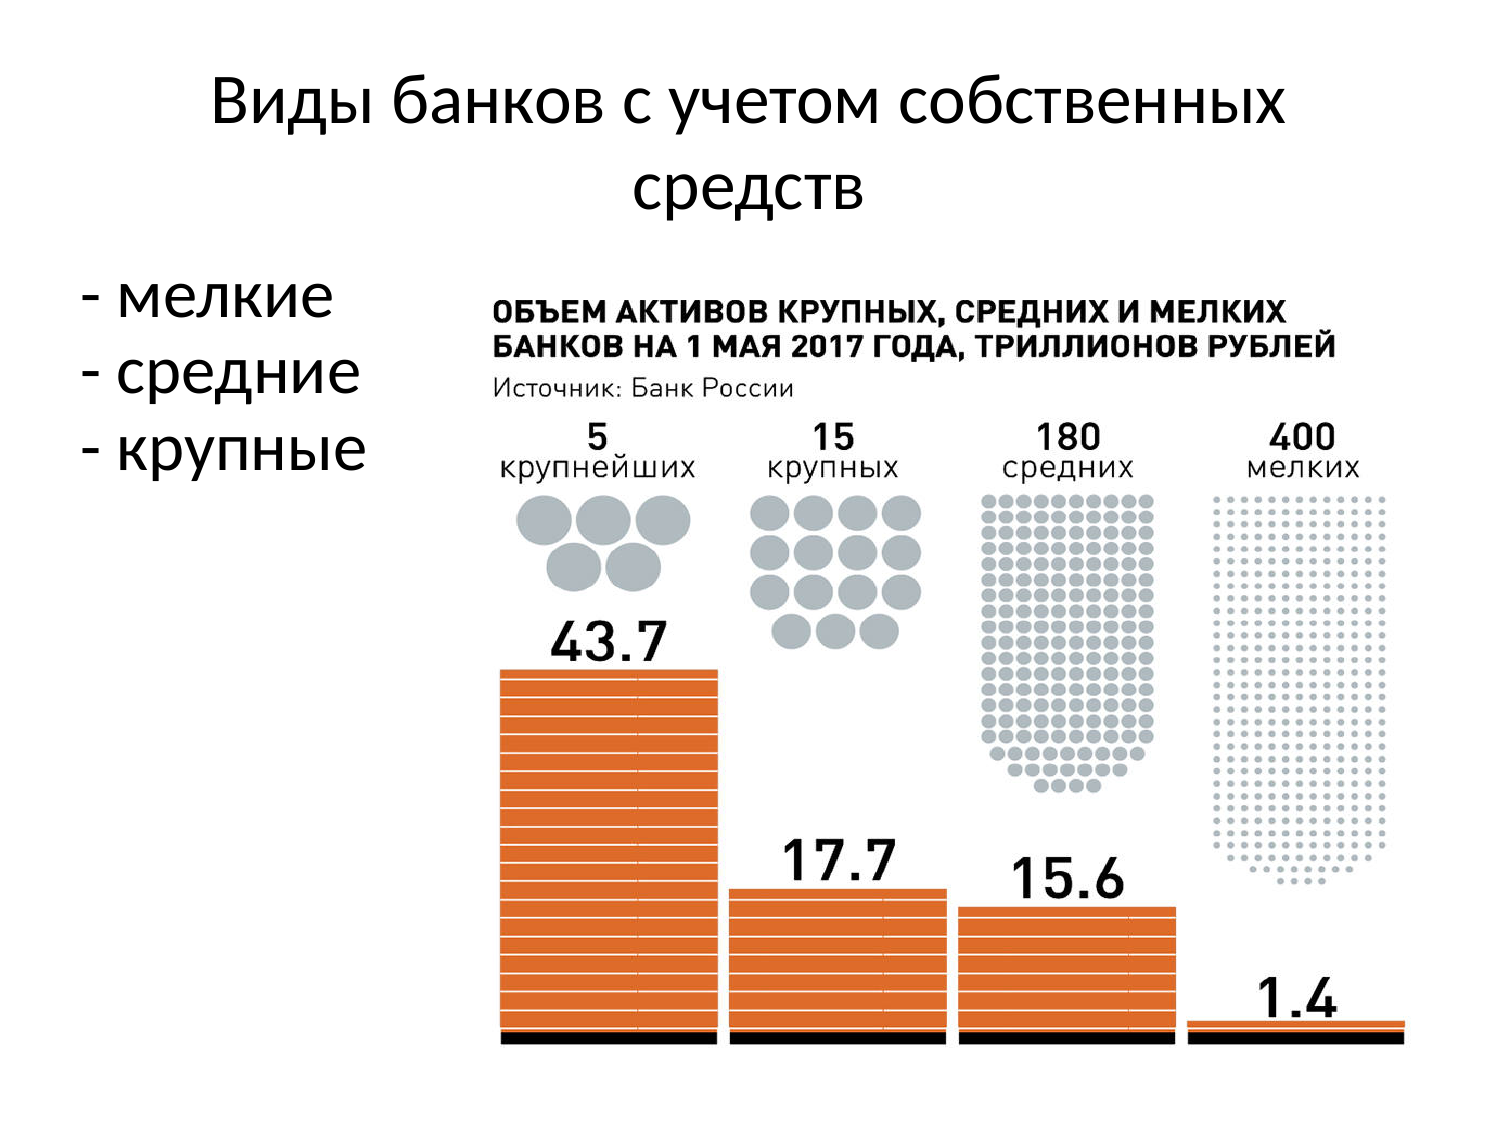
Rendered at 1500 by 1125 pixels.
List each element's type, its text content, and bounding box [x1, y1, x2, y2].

picture [492, 299, 1415, 1051]
text_box - мелкие - средние - крупные [64, 246, 1447, 1008]
title Виды банков с учетом собственных средств [74, 44, 1424, 232]
